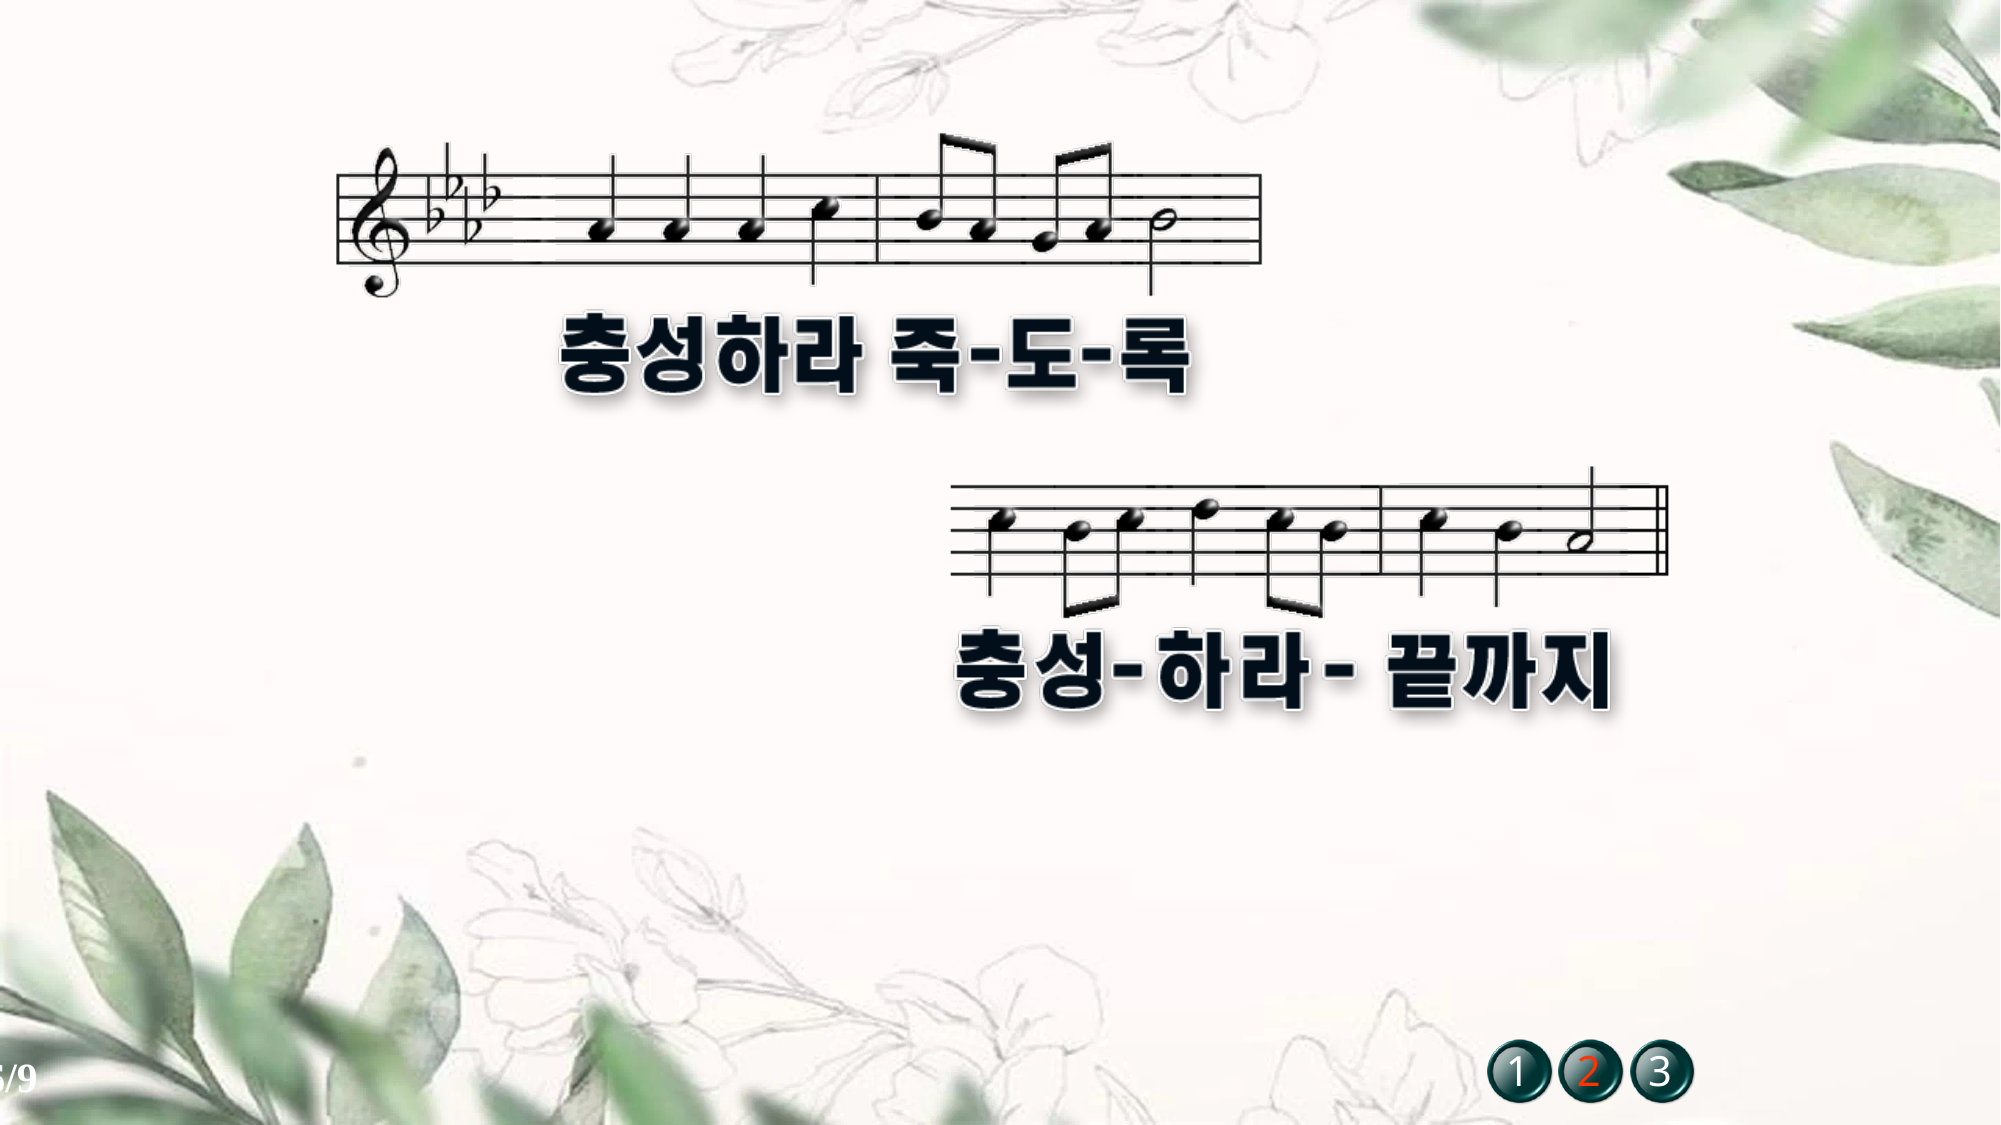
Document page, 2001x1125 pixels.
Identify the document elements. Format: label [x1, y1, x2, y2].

picture [0, 0, 2001, 1125]
text_box [1627, 1035, 1697, 1106]
text_box [1555, 1035, 1626, 1106]
text_box [1484, 1035, 1555, 1106]
